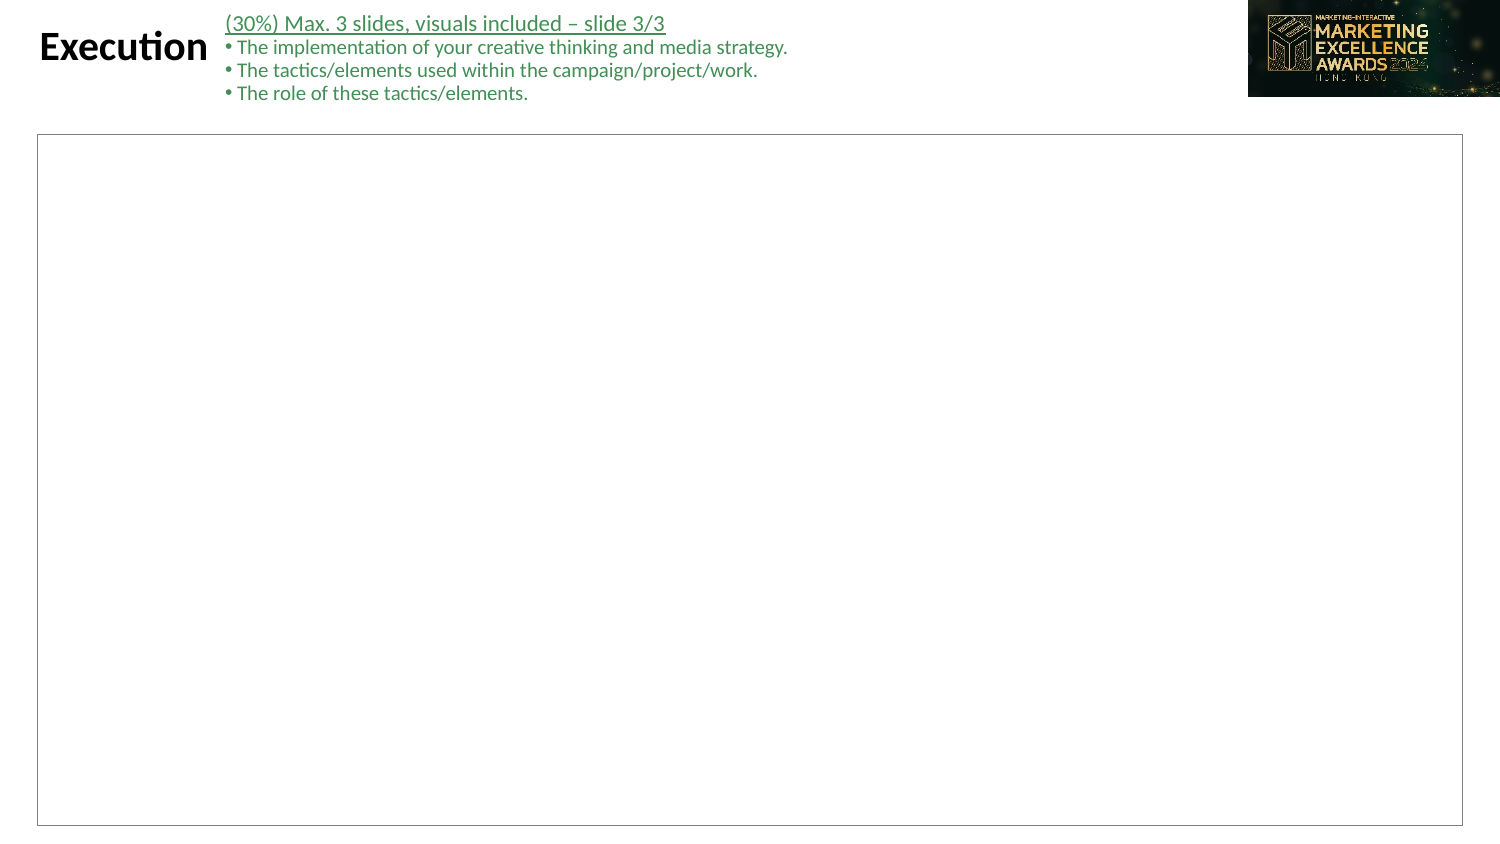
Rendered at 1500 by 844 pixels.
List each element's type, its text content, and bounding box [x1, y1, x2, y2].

text_box Execution [24, 0, 1266, 87]
table_header [38, 135, 1462, 825]
picture [1266, 0, 1500, 97]
text_box (30%) Max. 3 slides, visuals included – slide 3/3 The implementation of your creative thinking and media strategy. The tactics/elements used within the campaign/project/work. The role of these tactics/elements. [210, 1, 1388, 113]
